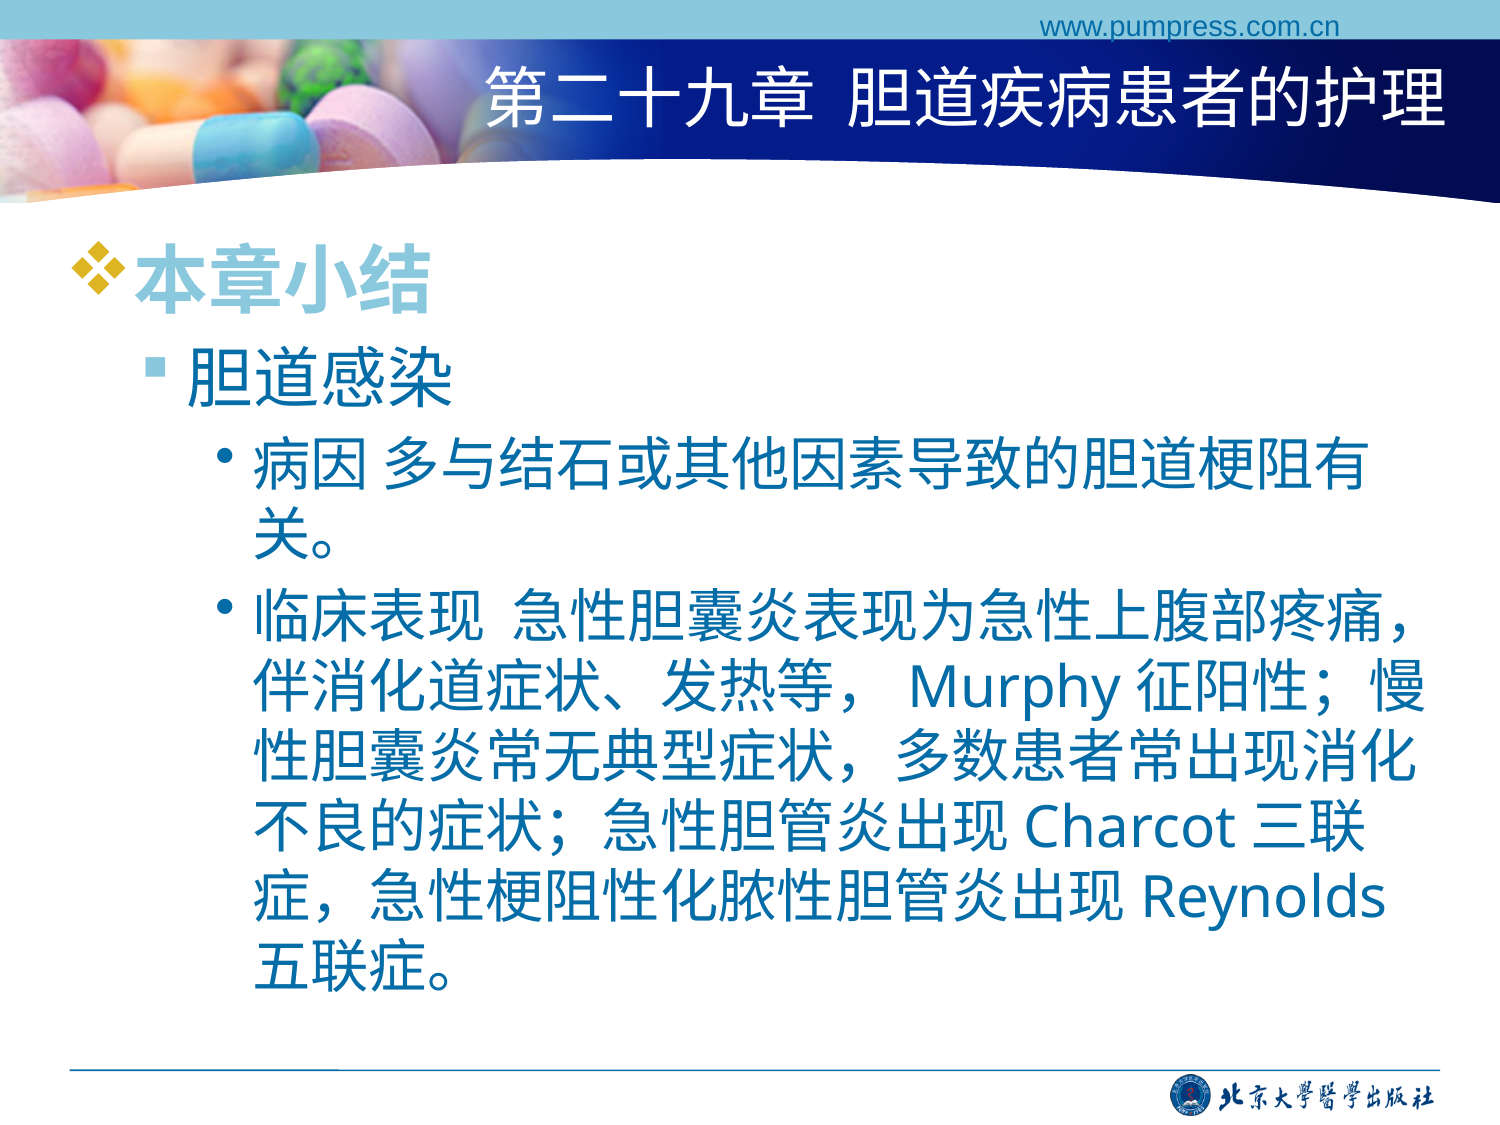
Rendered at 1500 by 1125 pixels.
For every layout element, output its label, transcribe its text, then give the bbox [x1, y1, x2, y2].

picture [1170, 1074, 1436, 1118]
list 本章小结 胆道感染 病因 多与结石或其他因素导致的胆道梗阻有关。 临床表现 急性胆囊炎表现为急性上腹部疼痛，伴消化道症状、发热等，Murphy征阳性；慢性胆囊炎常无典型症状，多数患者常出现消化不良的症状；急性胆管炎出现Charcot三联症，急性梗阻性化脓性胆管炎出现Reynolds五联症。 [49, 224, 1463, 1026]
picture [0, 40, 1500, 203]
slide_number www.pumpress.com.cn [1025, 0, 1463, 38]
title 第二十九章 胆道疾病患者的护理 [137, 49, 1463, 143]
